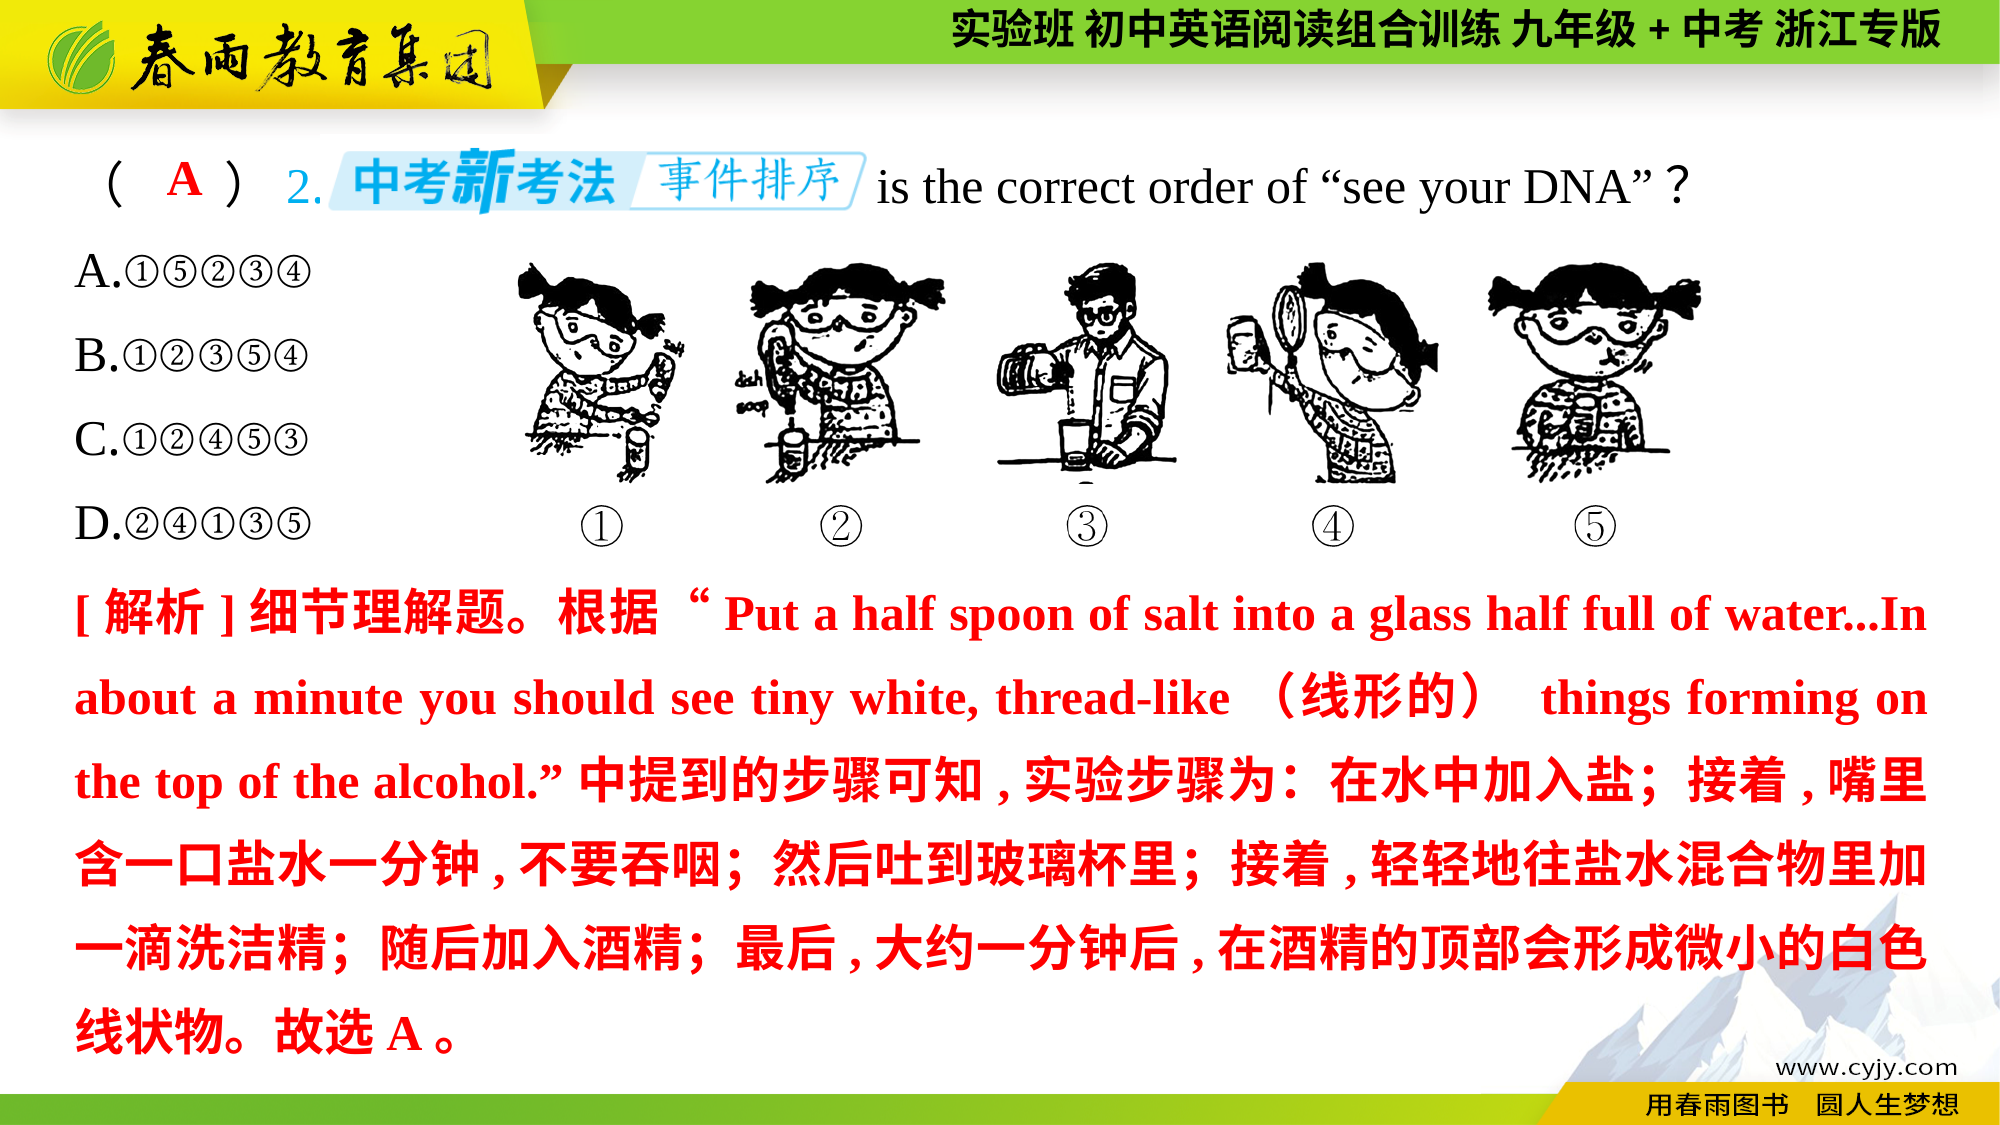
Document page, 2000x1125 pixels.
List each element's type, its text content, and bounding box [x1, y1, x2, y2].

text_box [解析]细节理解题。根据“Put a half spoon of salt into a glass half full of water...In about a minute you should see tiny white, thread-like（线形的） things forming on the top of the alcohol.”中提到的步骤可知,实验步骤为：在水中加入盐；接着,嘴里含一口盐水一分钟,不要吞咽；然后吐到玻璃杯里；接着,轻轻地往盐水混合物里加一滴洗洁精；随后加入酒精；最后,大约一分钟后,在酒精的顶部会形成微小的白色线状物。故选A。 [59, 549, 1944, 1068]
picture [0, 0, 2000, 1125]
list （ ）2. What is the correct order of “see your DNA”？ A.①⑤②③④ B.①②③⑤④ C.①②④⑤③ D.②④①③⑤ [59, 122, 1944, 549]
text_box A [151, 138, 218, 213]
